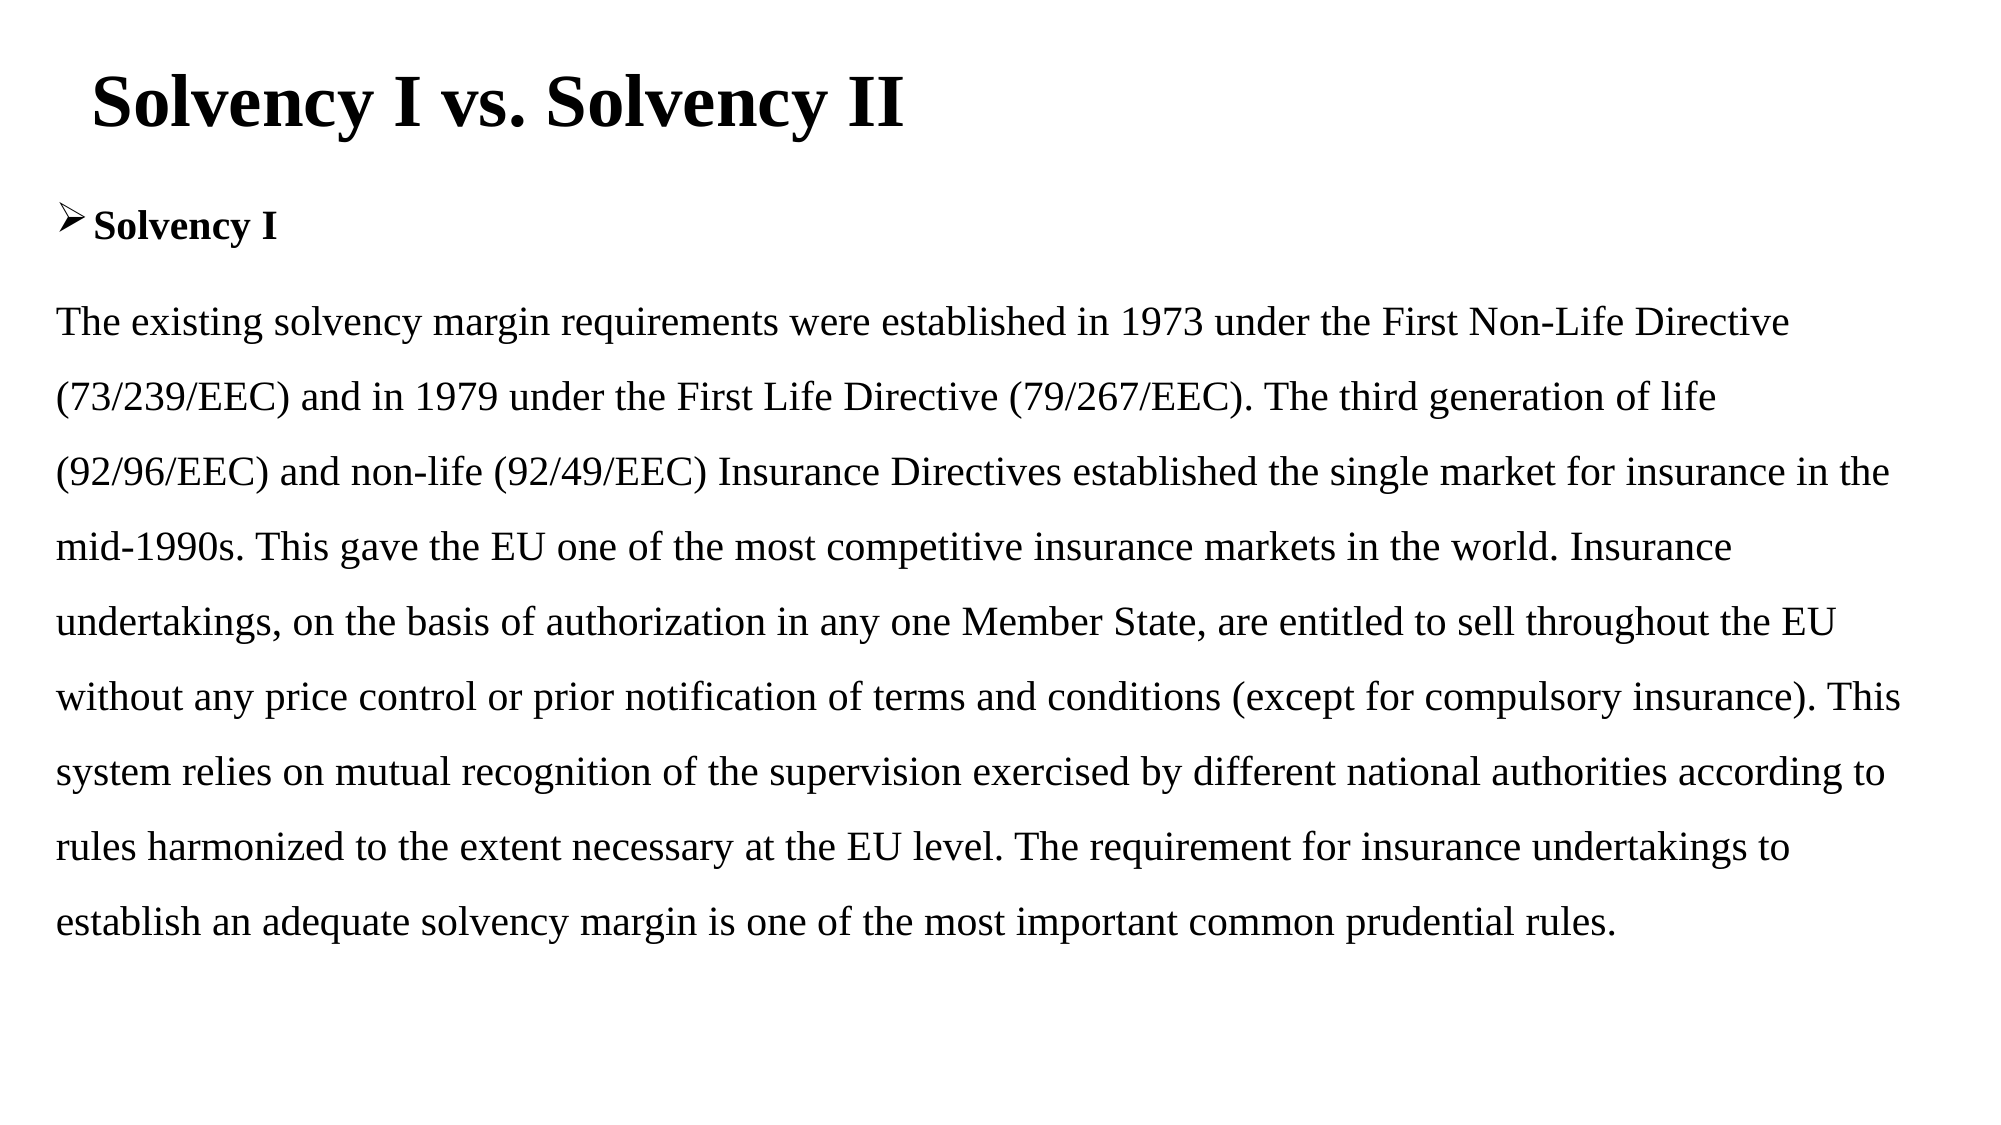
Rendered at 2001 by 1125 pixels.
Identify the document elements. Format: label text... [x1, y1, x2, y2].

list Solvency I The existing solvency margin requirements were established in 1973 under the First Non-Life Directive (73/239/EEC) and in 1979 under the First Life Directive (79/267/EEC). The third generation of life (92/96/EEC) and non-life (92/49/EEC) Insurance Directives established the single market for insurance in the mid-1990s. This gave the EU one of the most competitive insurance markets in the world. Insurance undertakings, on the basis of authorization in any one Member State, are entitled to sell throughout the EU without any price control or prior notification of terms and conditions (except for compulsory insurance). This system relies on mutual recognition of the supervision exercised by different national authorities according to rules harmonized to the extent necessary at the EU level. The requirement for insurance undertakings to establish an adequate solvency margin is one of the most important common prudential rules. [40, 165, 1931, 1035]
title Solvency I vs. Solvency II [76, 38, 1487, 165]
